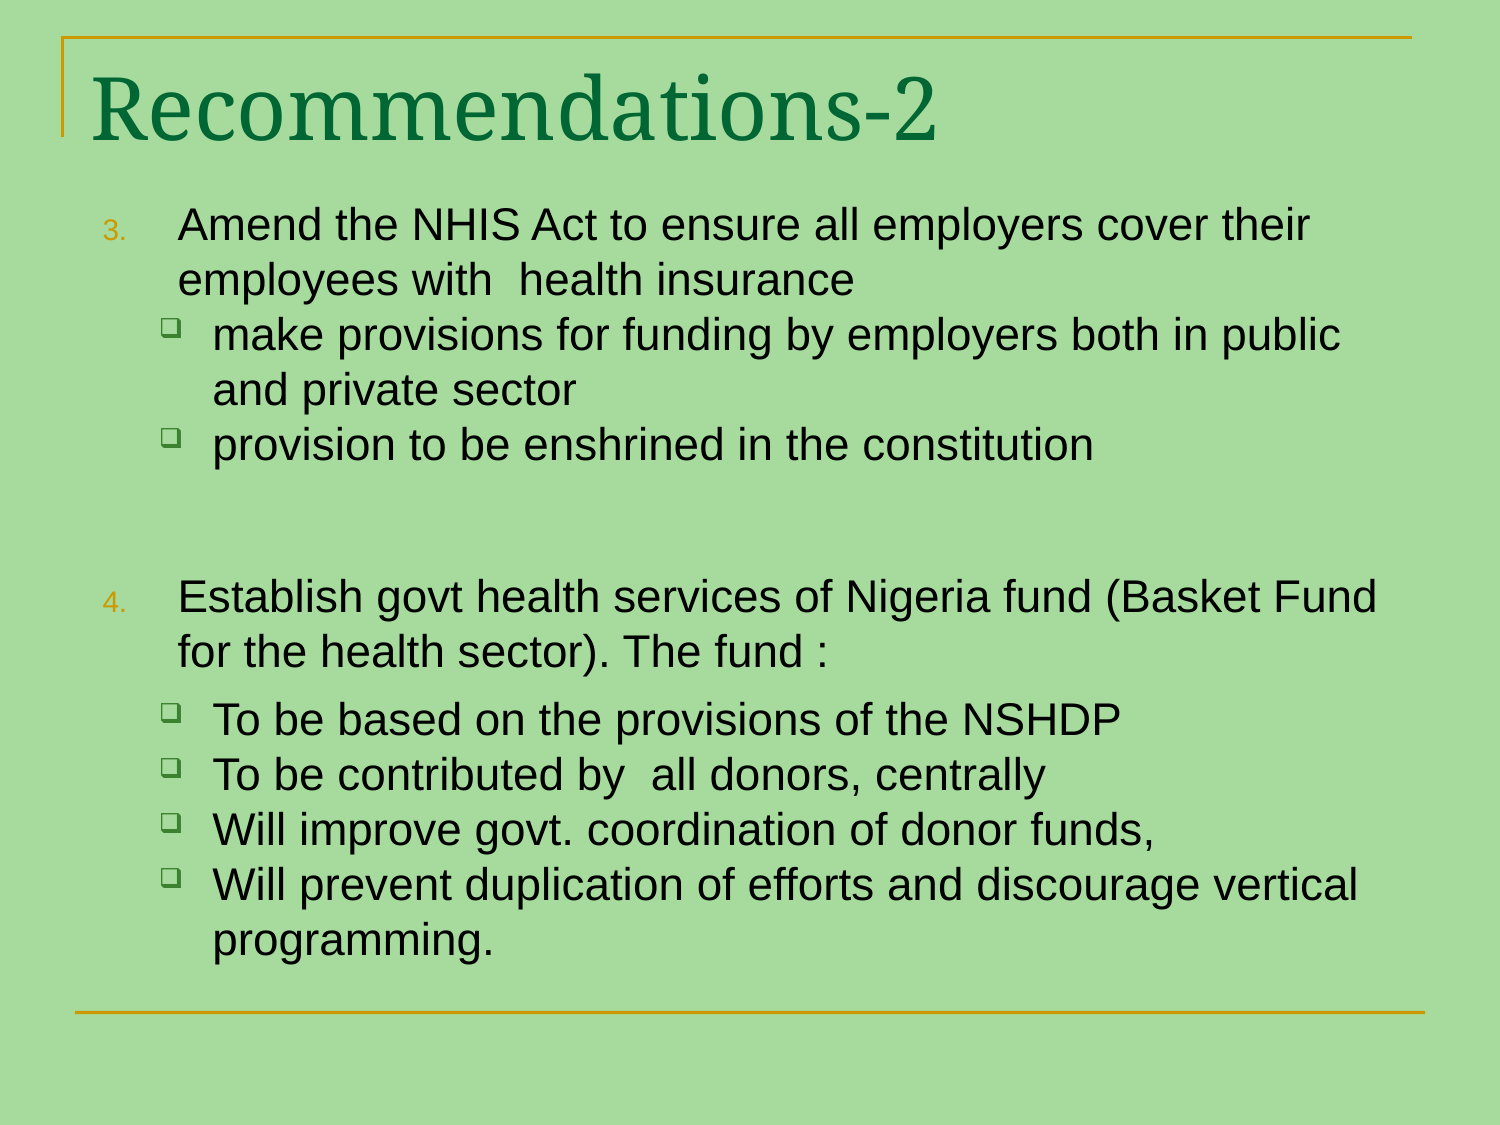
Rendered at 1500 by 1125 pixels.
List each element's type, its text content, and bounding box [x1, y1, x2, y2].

title Recommendations-2 [75, 45, 1425, 163]
list Amend the NHIS Act to ensure all employers cover their employees with health insurance make provisions for funding by employers both in public and private sector provision to be enshrined in the constitution Establish govt health services of Nigeria fund (Basket Fund for the health sector). The fund : To be based on the provisions of the NSHDP To be contributed by all donors, centrally Will improve govt. coordination of donor funds, Will prevent duplication of efforts and discourage vertical programming. [87, 187, 1425, 944]
